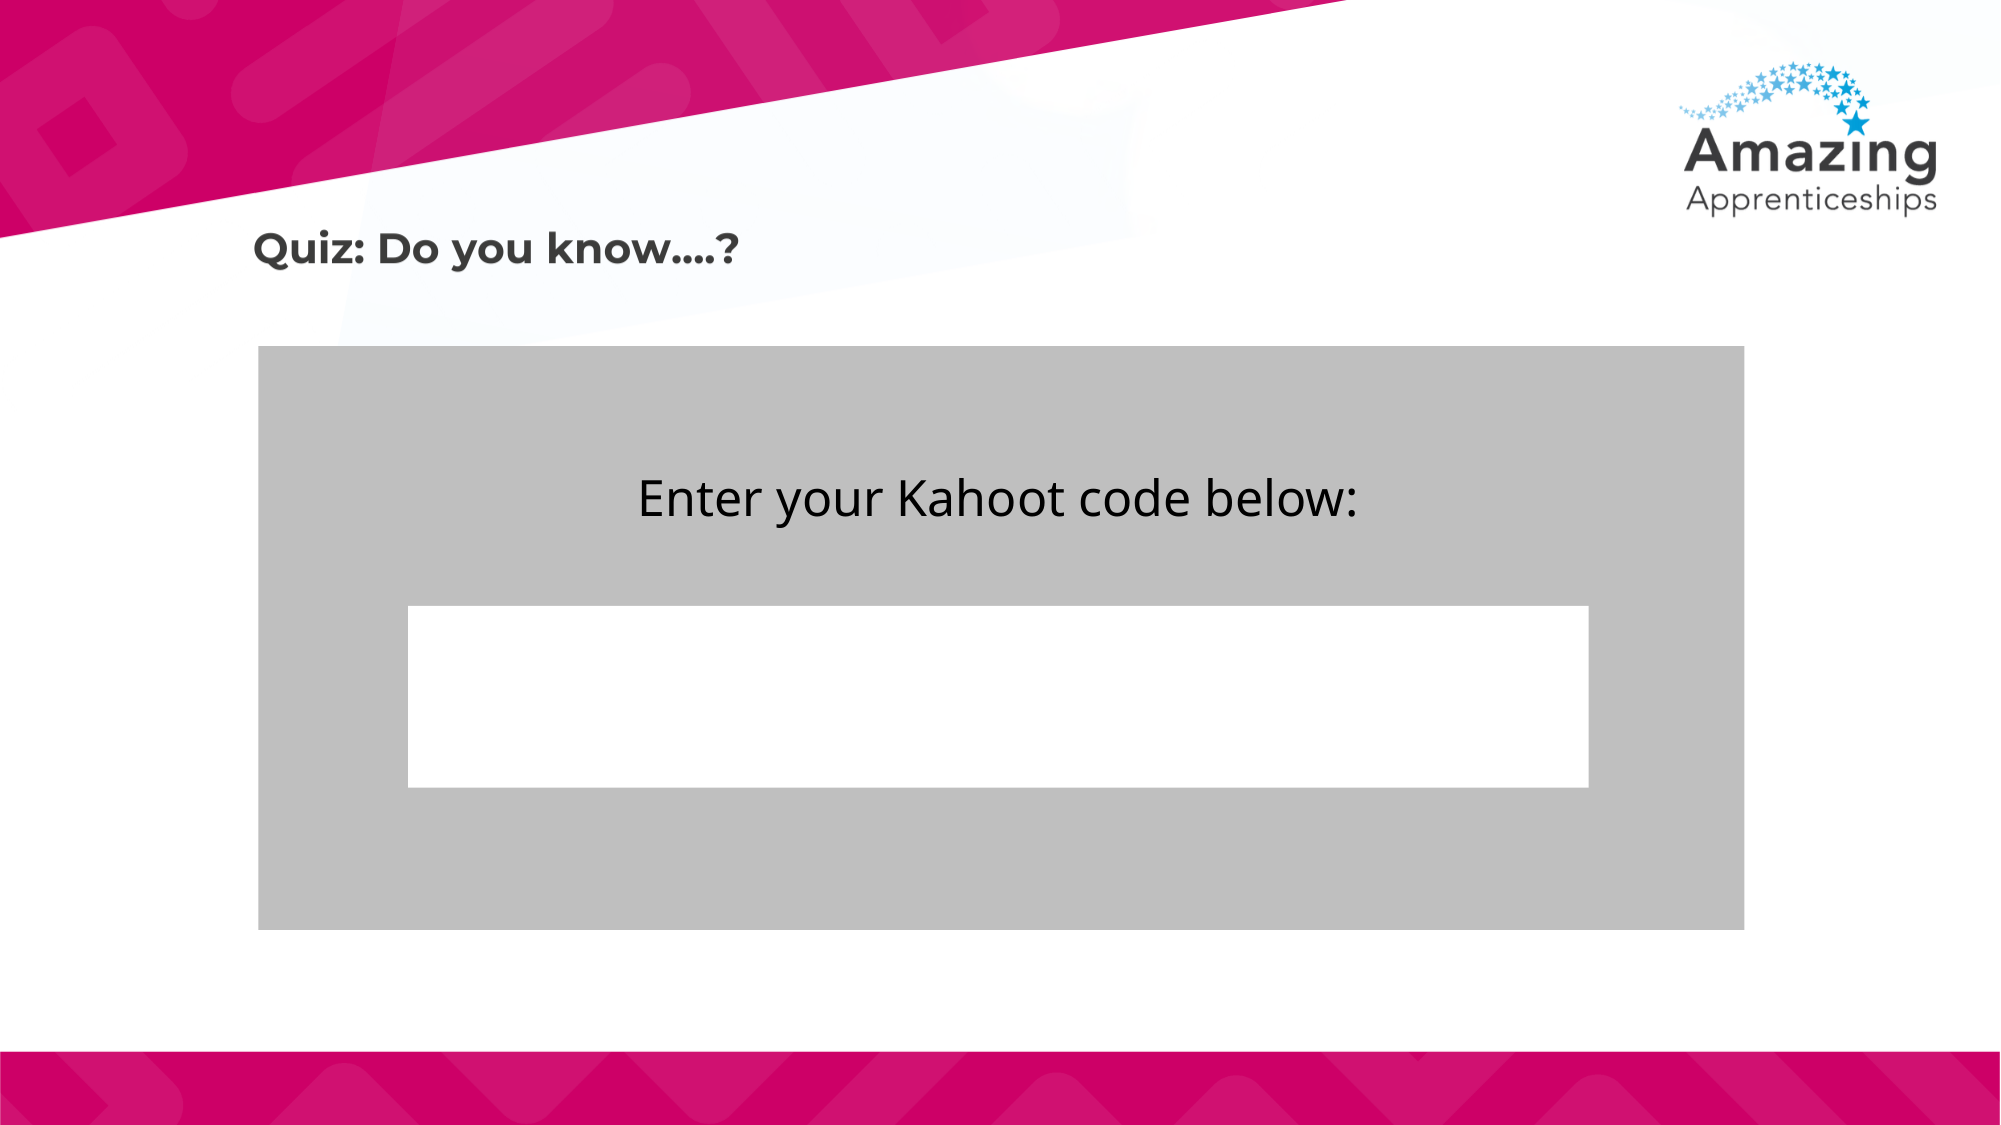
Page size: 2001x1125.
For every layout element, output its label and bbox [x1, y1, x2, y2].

list [0, 0, 2000, 1125]
